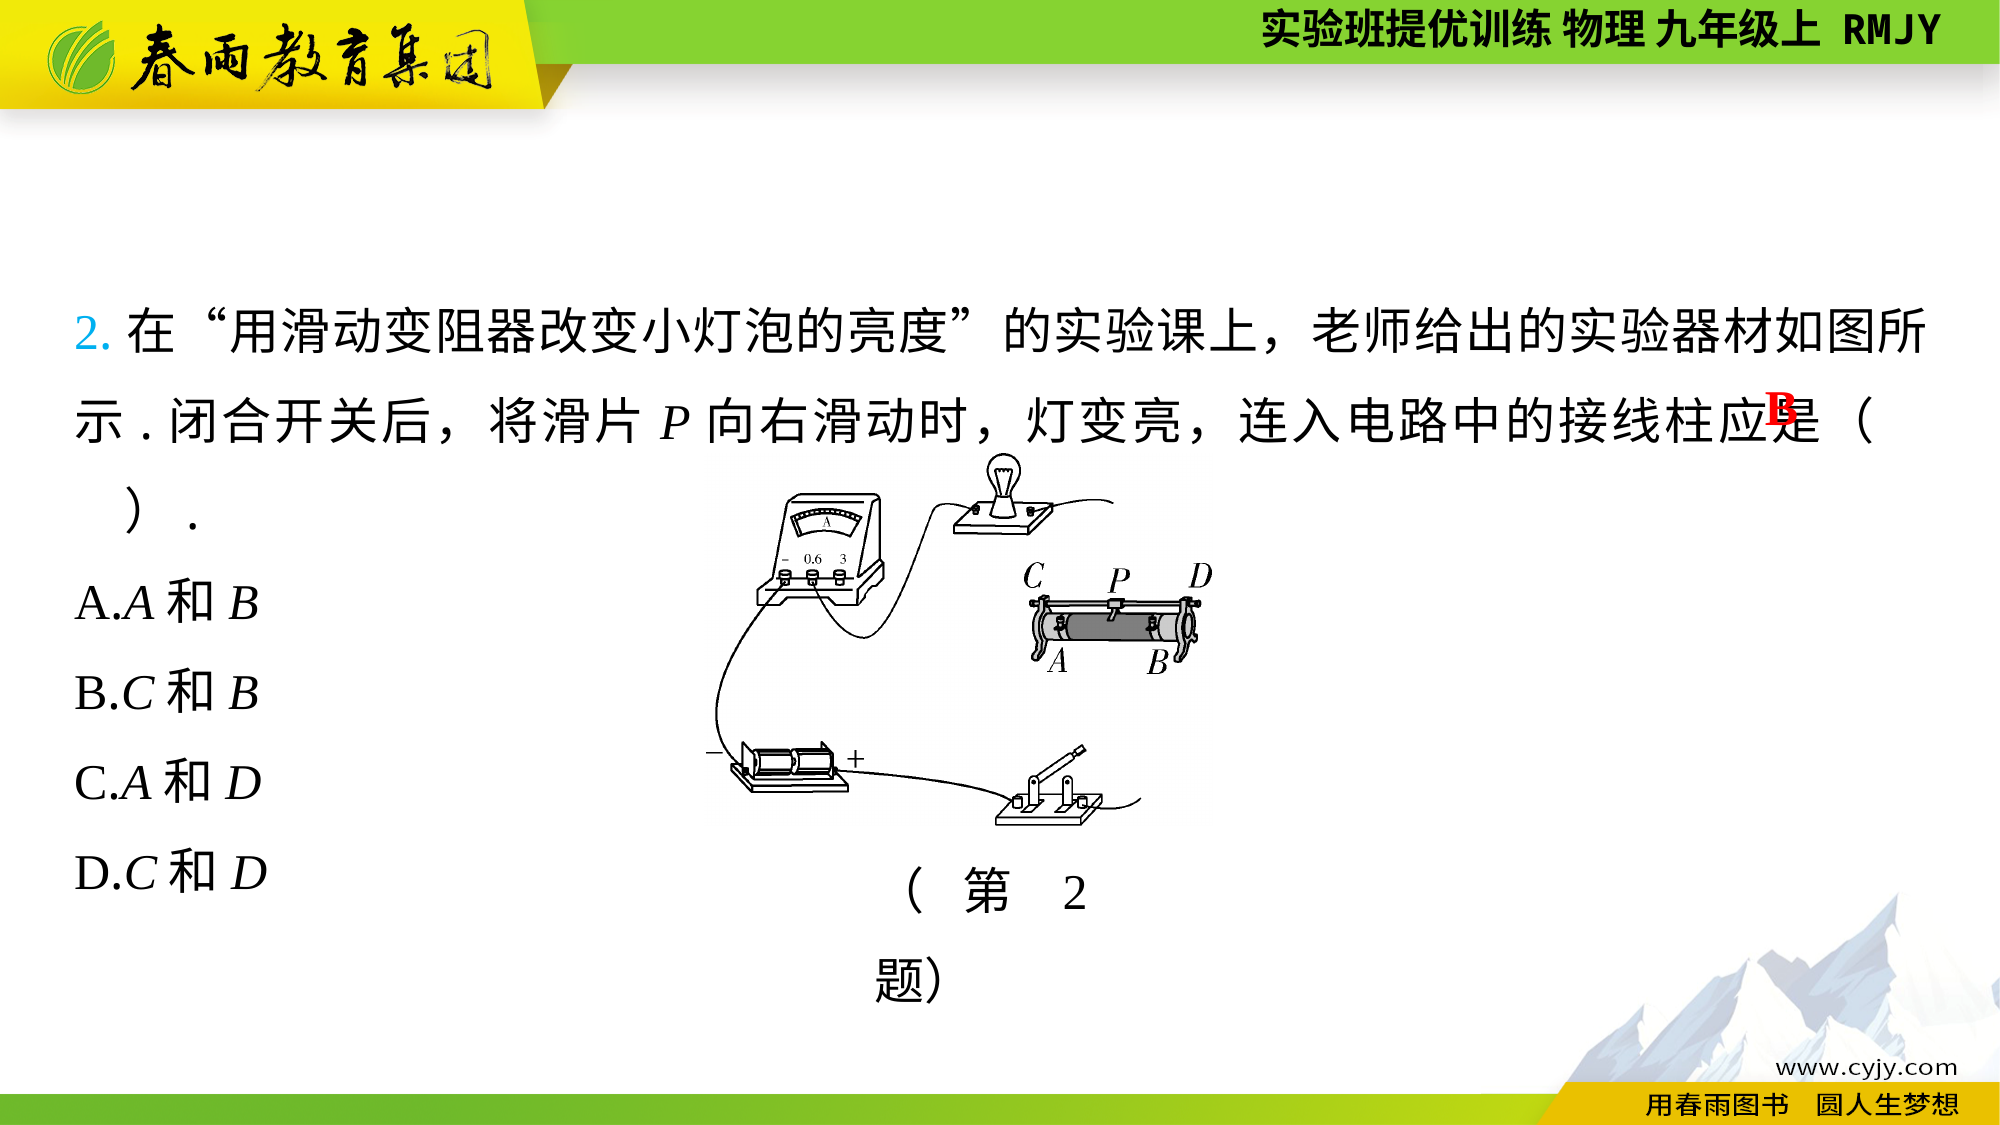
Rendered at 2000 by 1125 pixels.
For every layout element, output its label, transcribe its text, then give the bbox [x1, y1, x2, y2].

picture [0, 0, 2000, 1125]
text_box B [1750, 368, 1814, 444]
text_box （第2题） [859, 834, 1115, 927]
list 2.在“用滑动变阻器改变小灯泡的亮度”的实验课上，老师给出的实验器材如图所示.闭合开关后，将滑片P向右滑动时，灯变亮，连入电路中的接线柱应是（ ）. A.A和B B.C和B C.A和D D.C和D [59, 261, 1944, 823]
